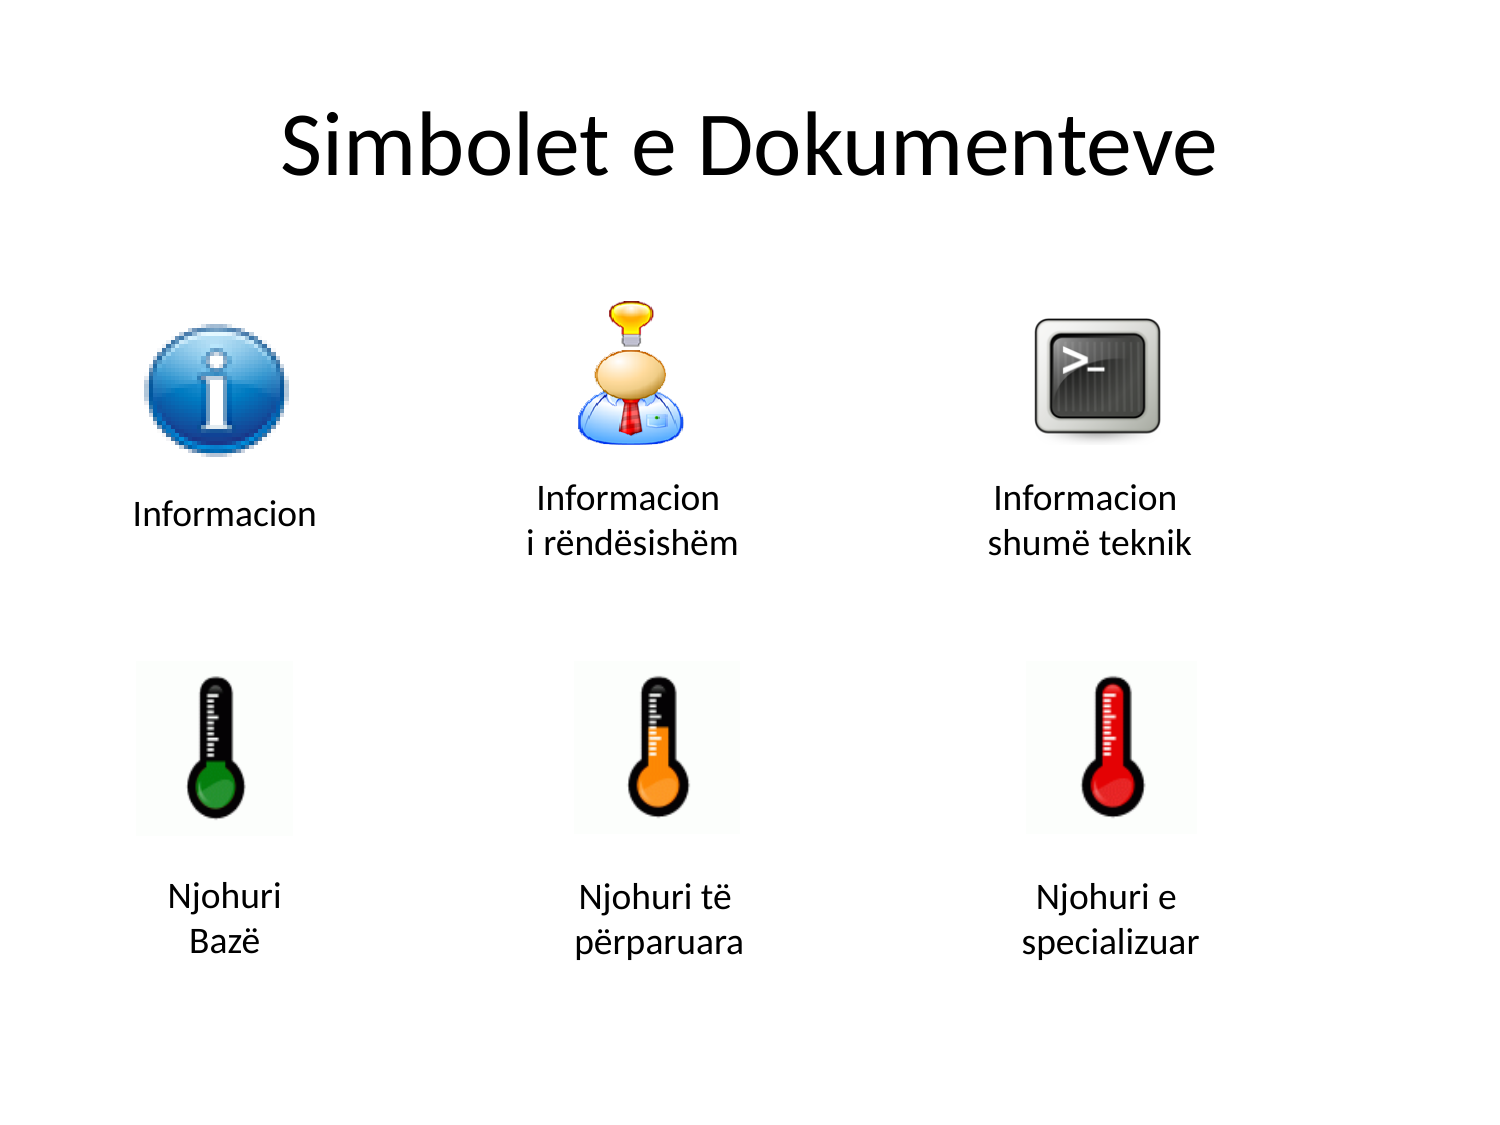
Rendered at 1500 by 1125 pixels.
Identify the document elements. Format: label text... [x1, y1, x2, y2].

picture [136, 660, 293, 836]
text_box Njohuri e specializuar [1006, 864, 1215, 970]
picture [574, 661, 740, 834]
picture [558, 301, 706, 445]
title Simbolet e Dokumenteve [75, 45, 1425, 233]
text_box Informacion [117, 481, 332, 542]
picture [136, 316, 298, 466]
list [75, 262, 1425, 1005]
text_box Njohuri Bazë [152, 863, 297, 968]
text_box Informacion shumë teknik [972, 465, 1207, 571]
text_box Informacion i rëndësishëm [511, 465, 755, 571]
picture [1029, 316, 1168, 445]
picture [1026, 661, 1197, 834]
text_box Njohuri të përparuara [559, 864, 760, 970]
